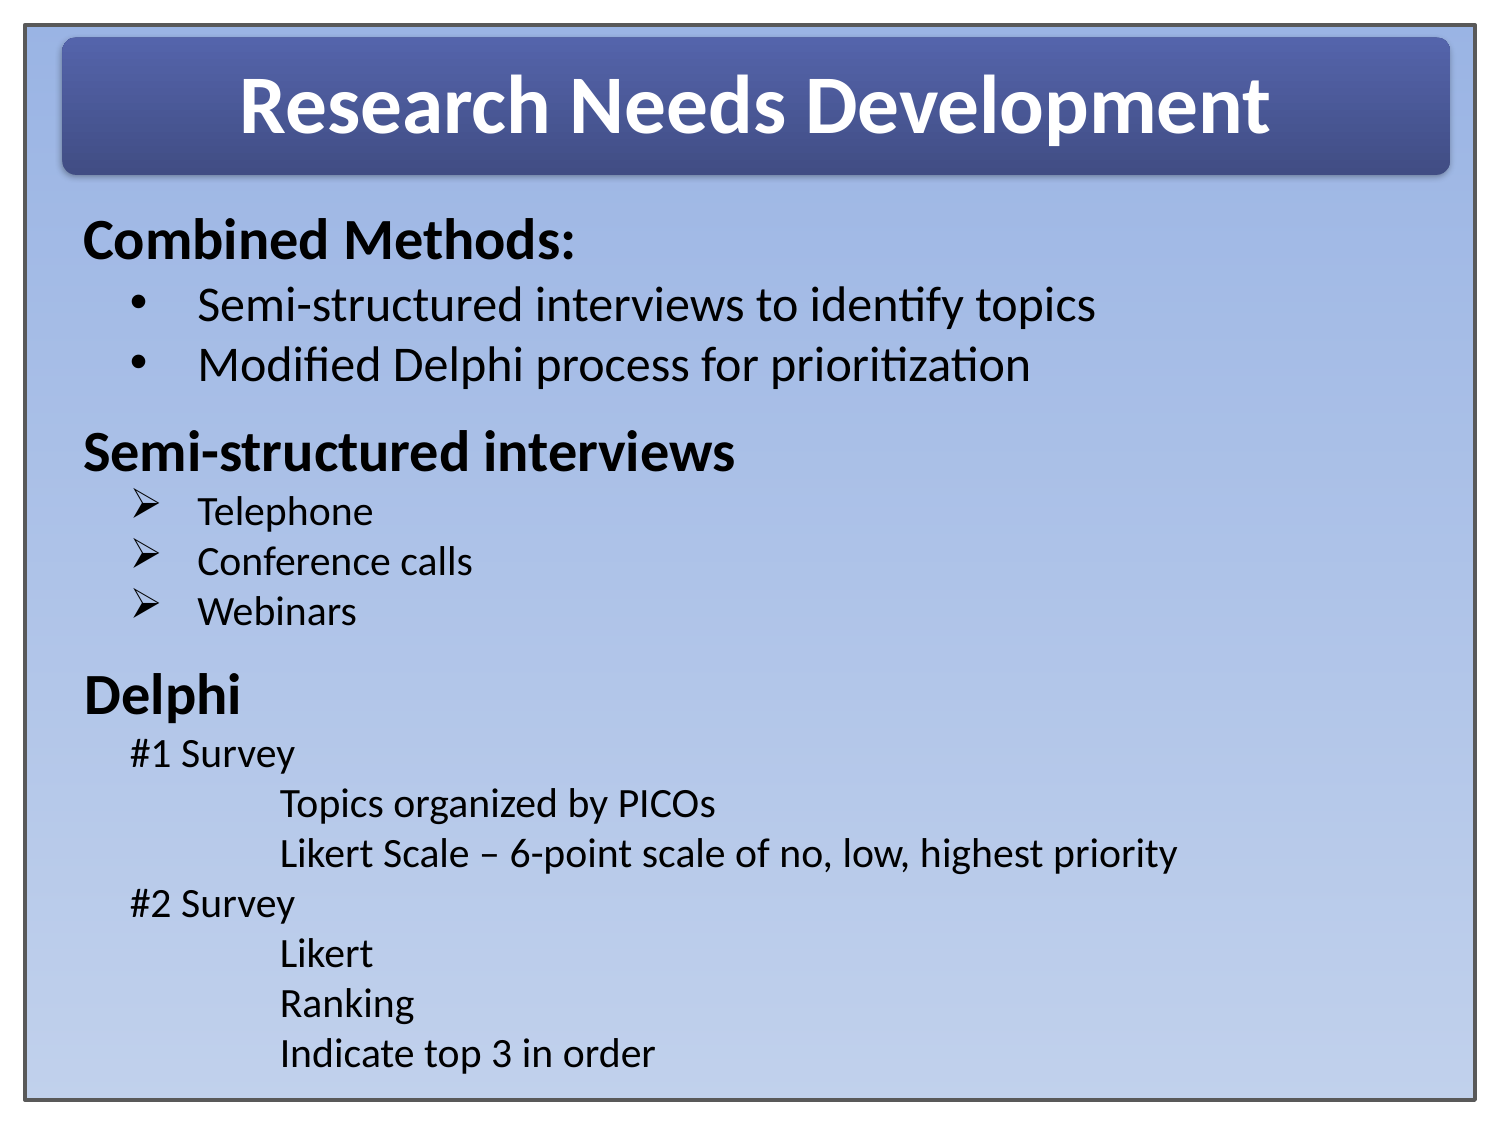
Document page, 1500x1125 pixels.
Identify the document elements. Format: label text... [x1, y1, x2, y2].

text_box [62, 37, 1451, 176]
text_box Combined Methods: Semi-structured interviews to identify topics Modified Delphi process for prioritization Semi-structured interviews Telephone Conference calls Webinars Delphi #1 Survey Topics organized by PICOs Likert Scale – 6-point scale of no, low, highest priority #2 Survey Likert Ranking Indicate top 3 in order [50, 193, 1500, 1084]
